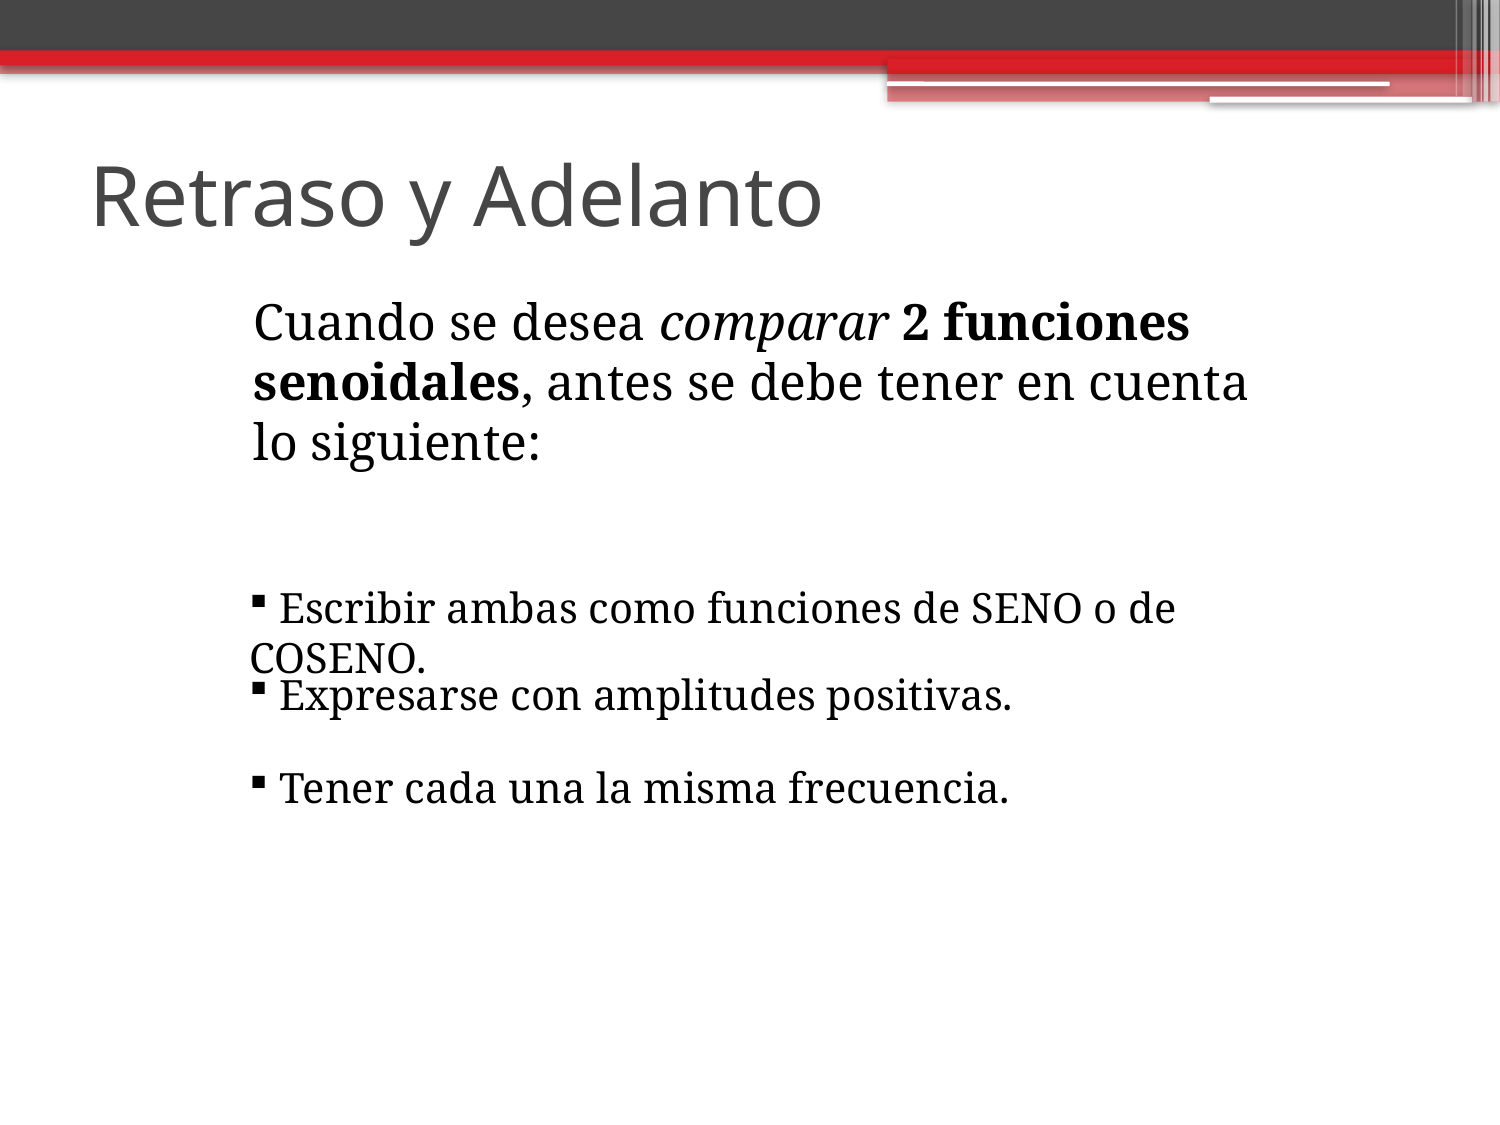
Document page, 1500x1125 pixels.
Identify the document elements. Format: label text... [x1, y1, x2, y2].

text_box Cuando se desea comparar 2 funciones senoidales, antes se debe tener en cuenta lo siguiente: [163, 292, 1287, 469]
title Retraso y Adelanto [75, 105, 1425, 281]
text_box Tener cada una la misma frecuencia. [234, 754, 1336, 820]
text_box Escribir ambas como funciones de SENO o de COSENO. [234, 574, 1336, 660]
text_box Expresarse con amplitudes positivas. [234, 660, 1336, 726]
